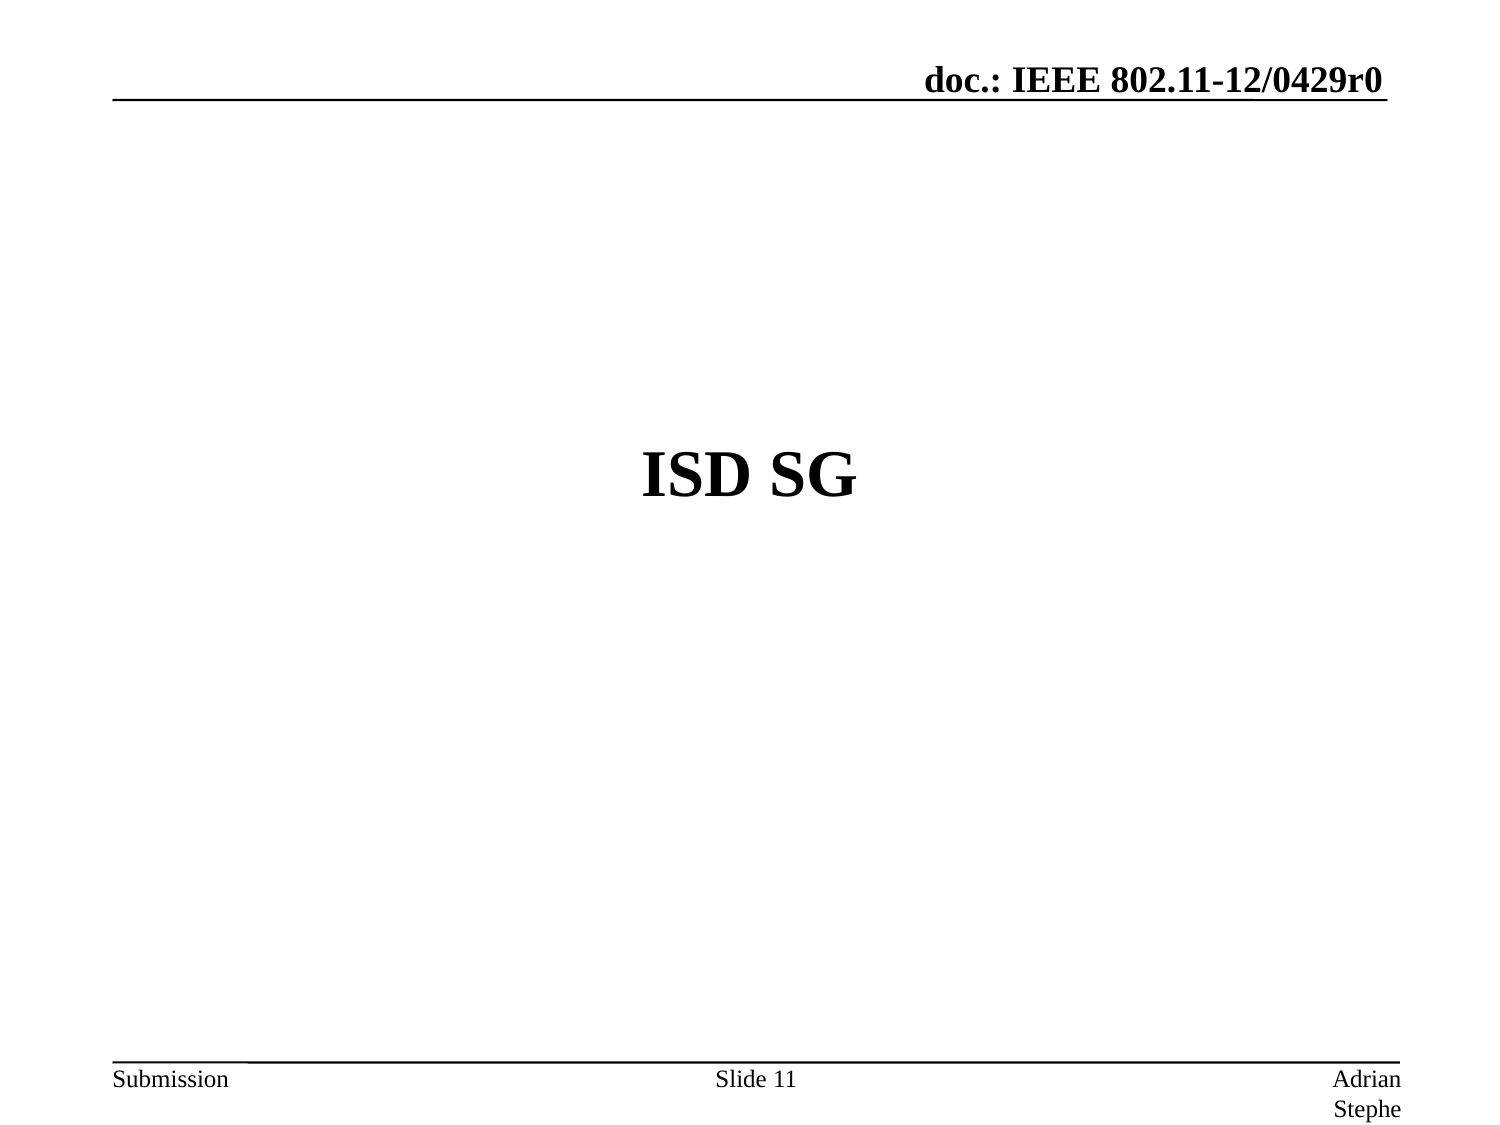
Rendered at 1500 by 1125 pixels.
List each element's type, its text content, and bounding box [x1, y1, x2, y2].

slide_number Slide 11 [712, 1061, 800, 1093]
title ISD SG [112, 349, 1388, 591]
footer Adrian Stephens, Intel Corporation [1324, 1061, 1402, 1093]
